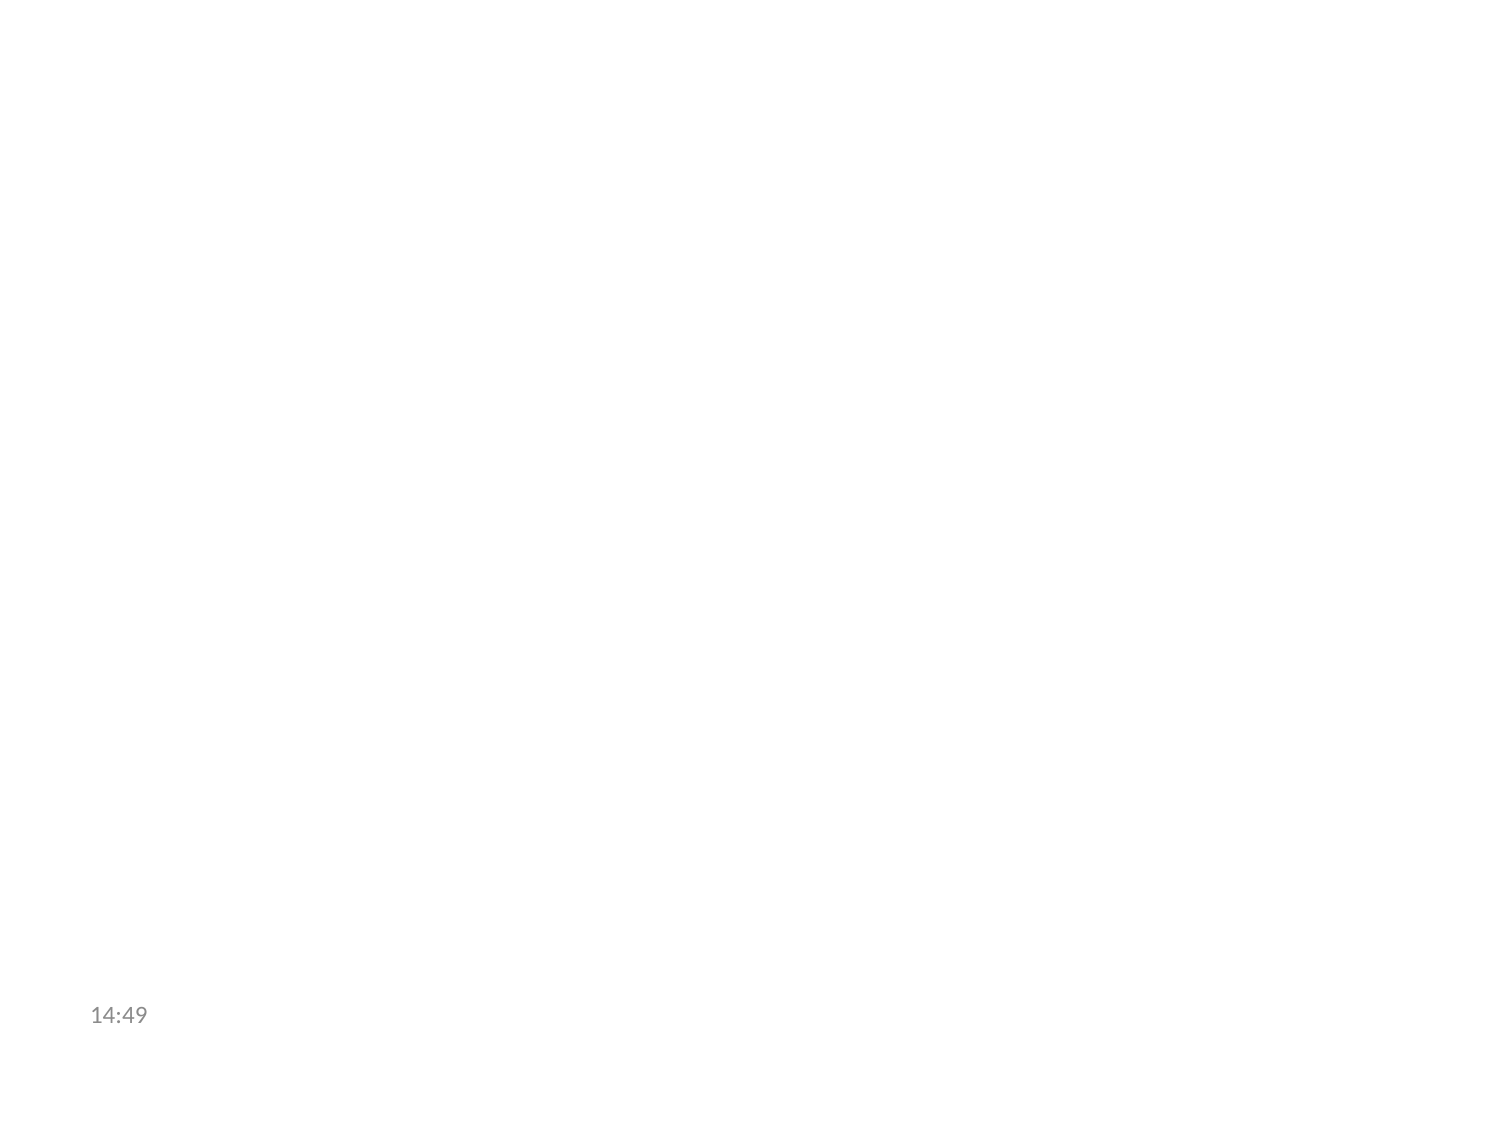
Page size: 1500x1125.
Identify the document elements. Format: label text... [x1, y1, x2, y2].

text_box 15:35 [75, 983, 425, 1044]
